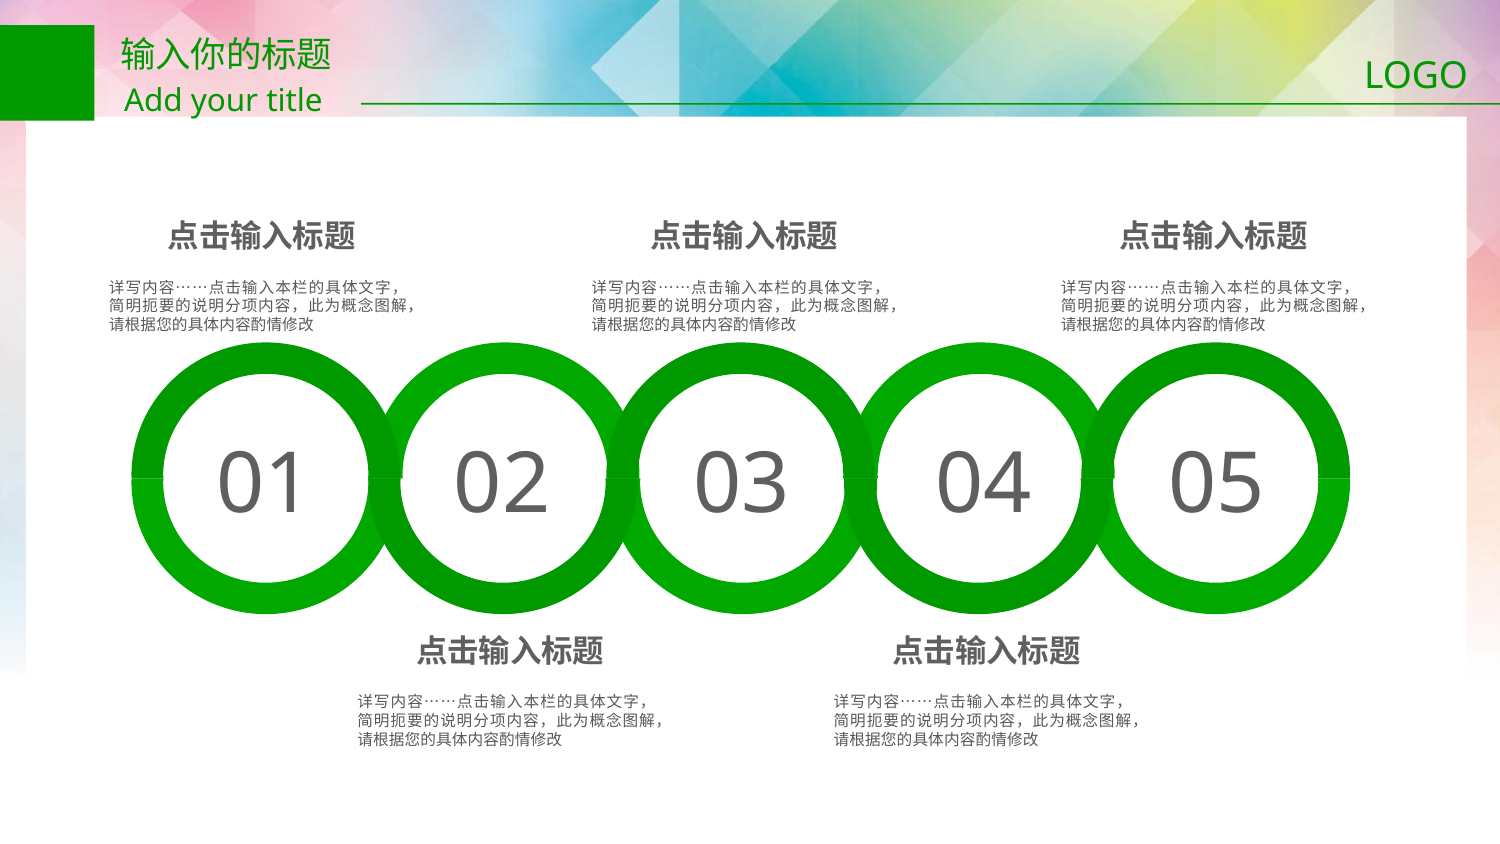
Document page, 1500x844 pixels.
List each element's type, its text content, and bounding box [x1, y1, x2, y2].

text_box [816, 625, 1157, 774]
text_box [1043, 210, 1384, 360]
text_box [131, 479, 384, 615]
text_box 01 [204, 422, 325, 535]
text_box [1097, 479, 1351, 615]
text_box [606, 368, 876, 479]
text_box [131, 368, 401, 479]
text_box 05 [1156, 422, 1278, 535]
text_box LOGO [1349, 44, 1483, 104]
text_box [574, 210, 914, 360]
text_box 03 [681, 422, 803, 535]
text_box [91, 210, 432, 360]
text_box [368, 478, 638, 615]
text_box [340, 625, 680, 774]
text_box [844, 478, 1113, 615]
text_box [623, 478, 860, 615]
picture [0, 0, 1500, 843]
text_box [1081, 368, 1351, 479]
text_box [105, 24, 355, 127]
text_box [861, 342, 1098, 479]
text_box [386, 342, 623, 479]
text_box 04 [922, 422, 1044, 535]
text_box 02 [441, 422, 563, 535]
